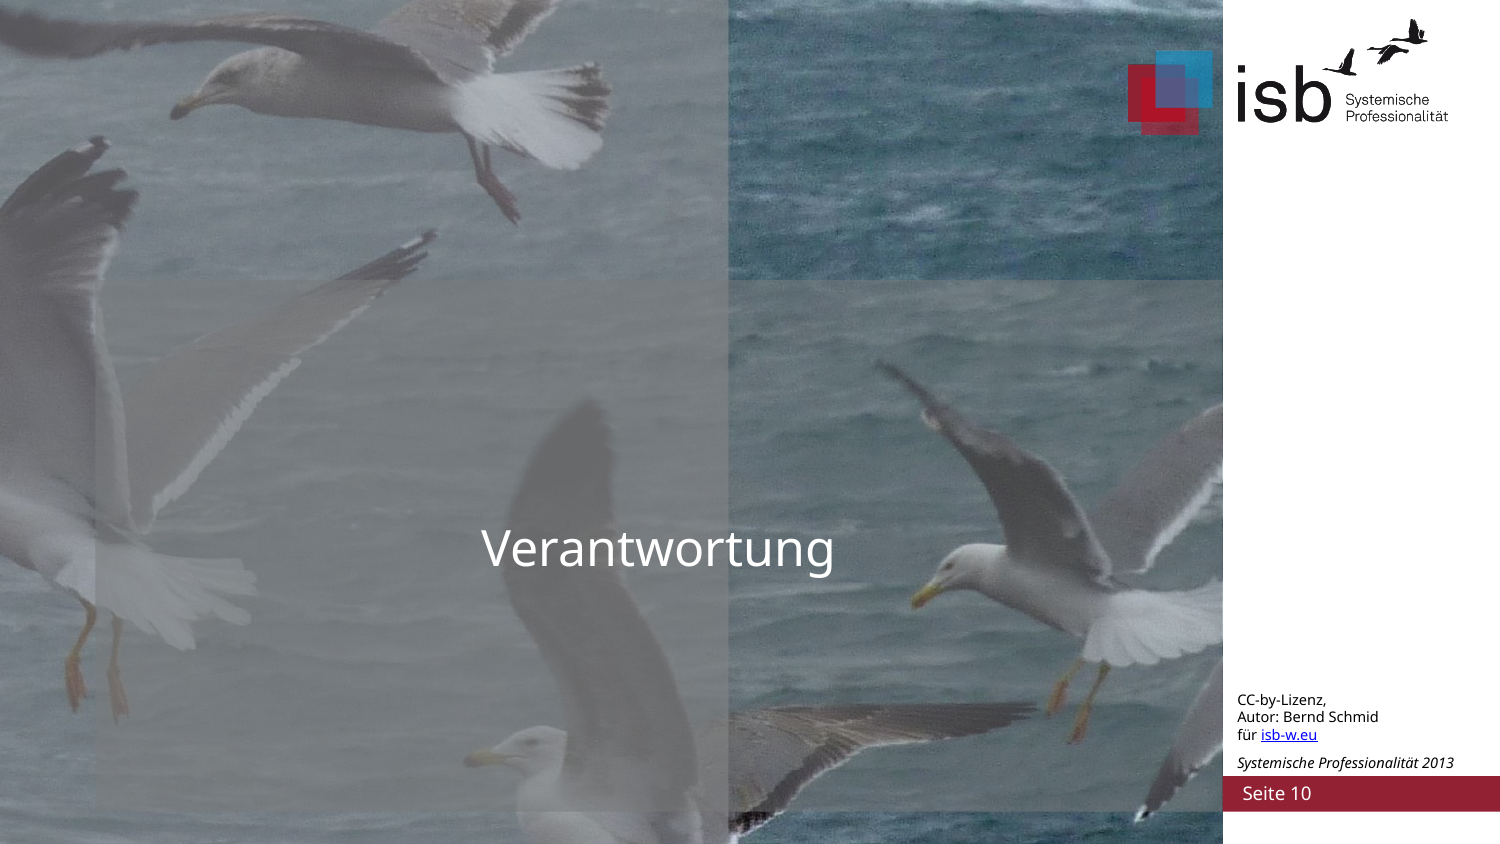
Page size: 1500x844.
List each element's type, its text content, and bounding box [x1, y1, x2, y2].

text_box CC-by-Lizenz, Autor: Bernd Schmid für isb-w.eu Systemische Professionalität 2013 [1222, 543, 1500, 844]
picture [0, 0, 1461, 844]
title Verantwortung [95, 280, 1223, 812]
